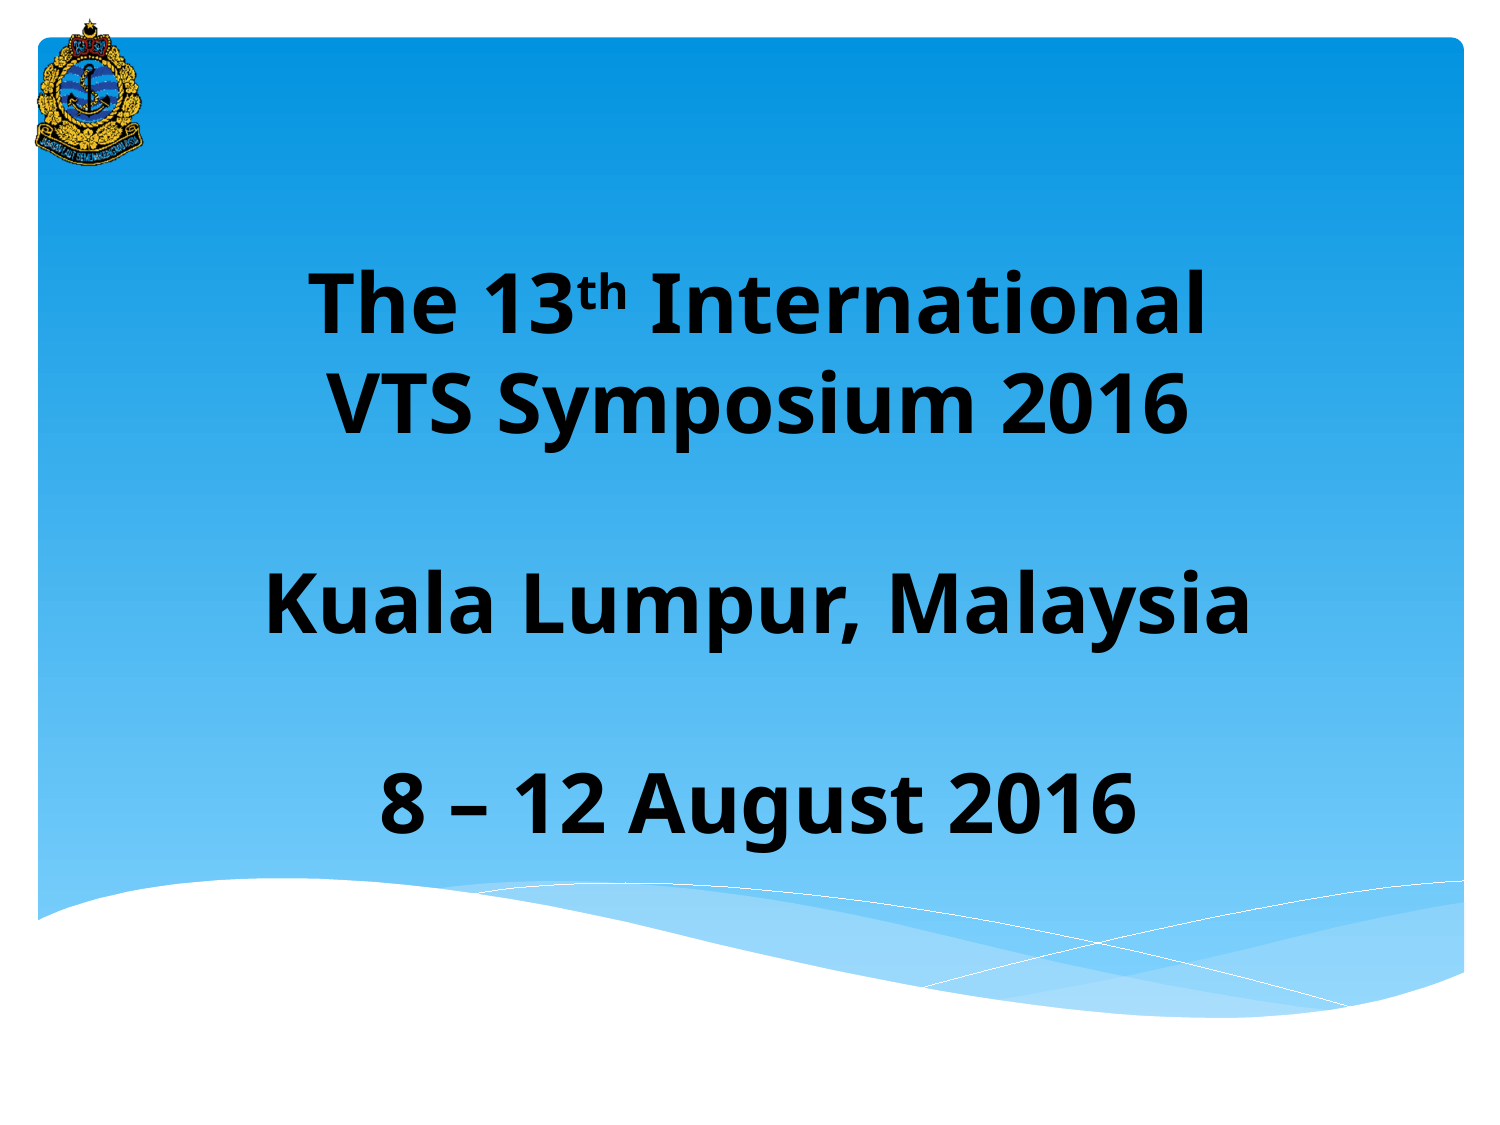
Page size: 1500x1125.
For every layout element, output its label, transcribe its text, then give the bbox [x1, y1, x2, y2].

title The 13th International VTS Symposium 2016 Kuala Lumpur, Malaysia 8 – 12 August 2016 [64, 160, 1453, 858]
picture [0, 0, 170, 180]
